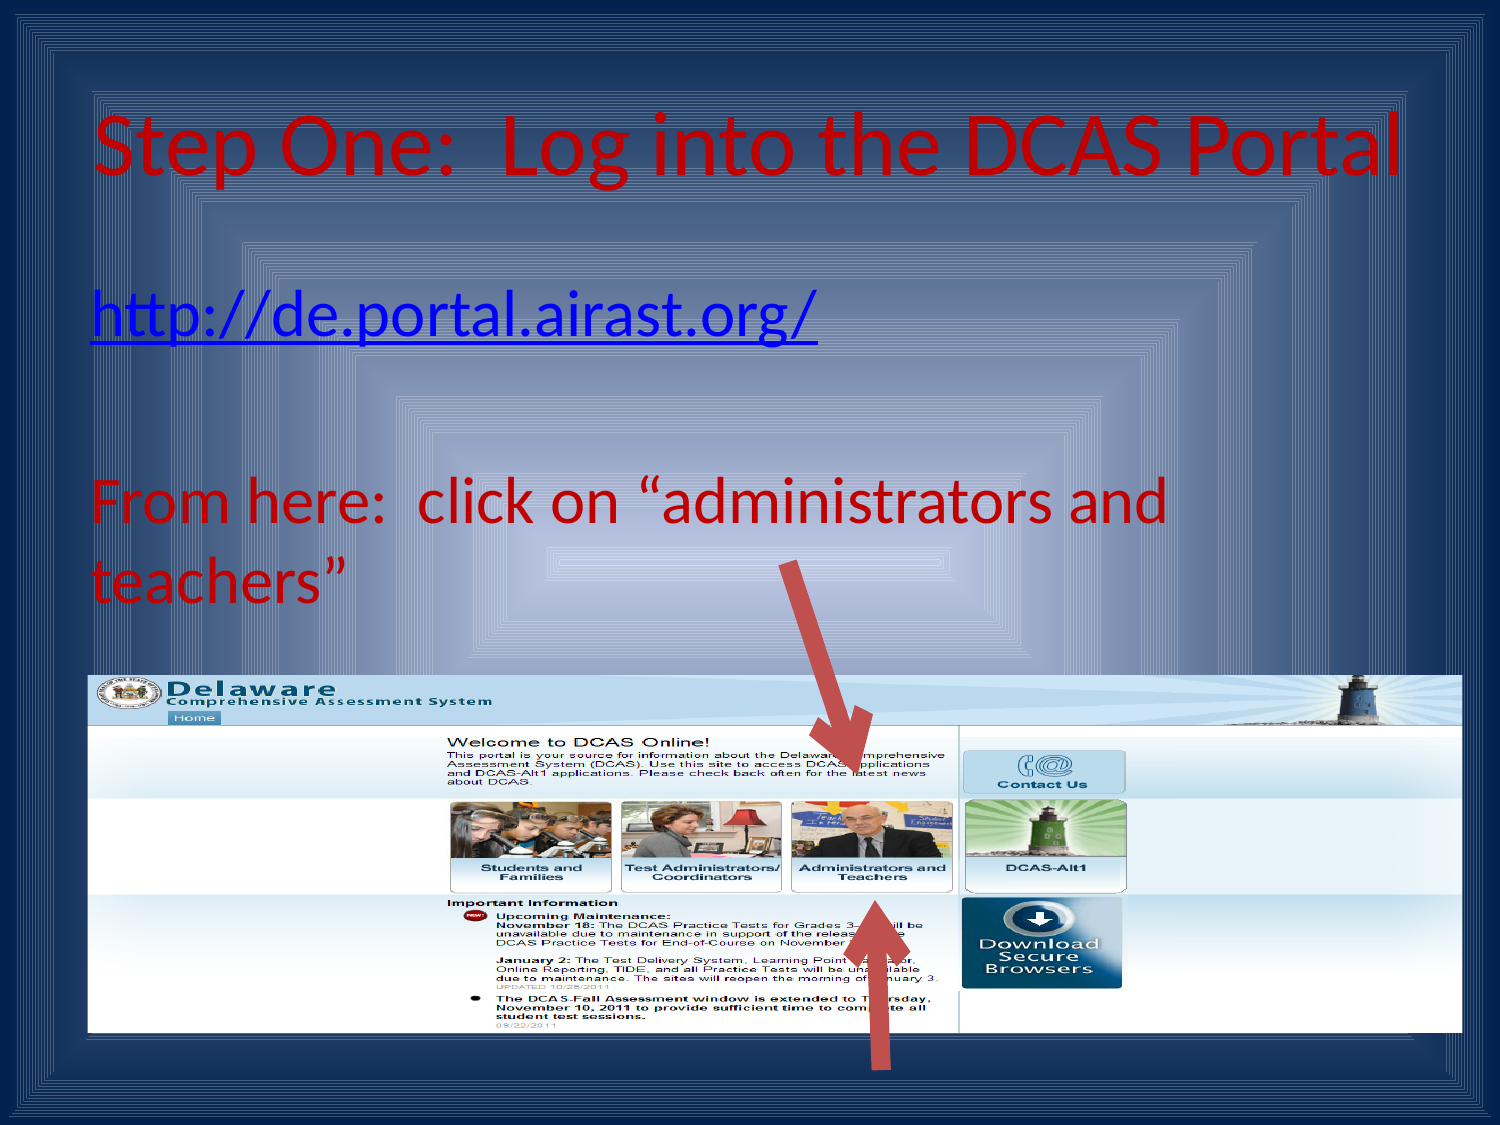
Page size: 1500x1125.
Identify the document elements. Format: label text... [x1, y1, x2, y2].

picture [87, 674, 1463, 1033]
title Step One: Log into the DCAS Portal [75, 45, 1425, 233]
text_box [874, 899, 882, 1071]
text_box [787, 562, 858, 776]
list http://de.portal.airast.org/ From here: click on “administrators and teachers” [75, 262, 1425, 1005]
